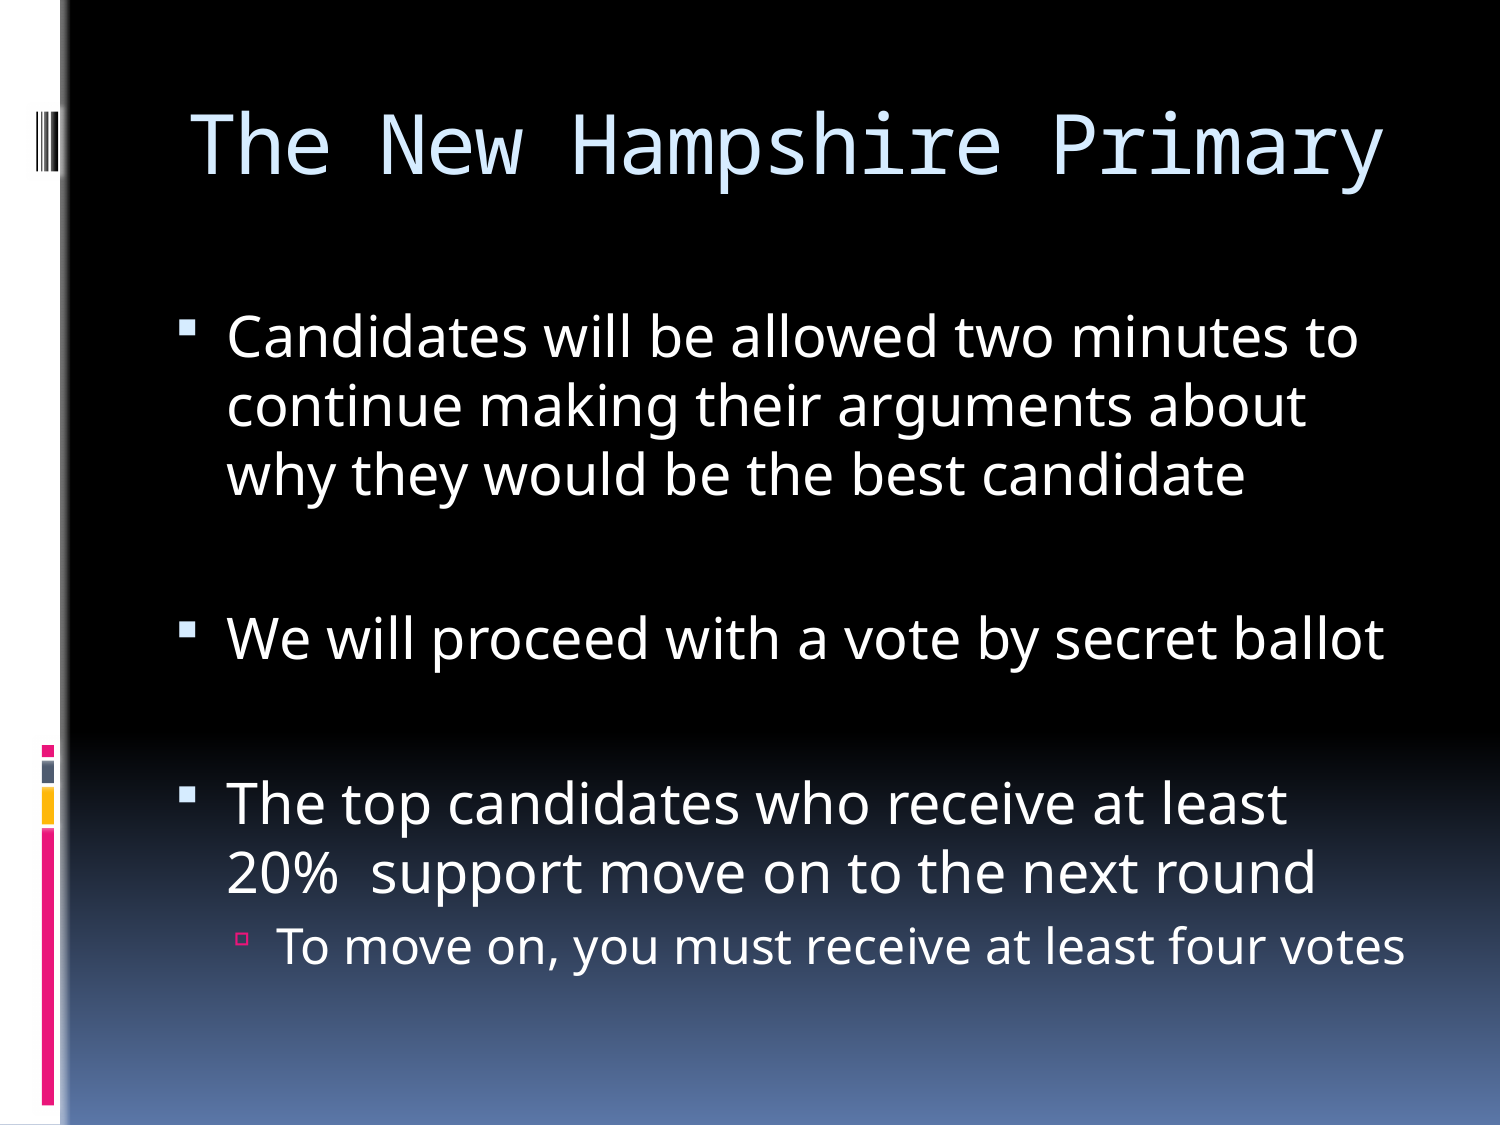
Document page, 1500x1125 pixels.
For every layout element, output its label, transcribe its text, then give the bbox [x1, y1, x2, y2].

list Candidates will be allowed two minutes to continue making their arguments about why they would be the best candidate We will proceed with a vote by secret ballot The top candidates who receive at least 20% support move on to the next round To move on, you must receive at least four votes [150, 292, 1425, 1043]
title The New Hampshire Primary [150, 83, 1425, 234]
